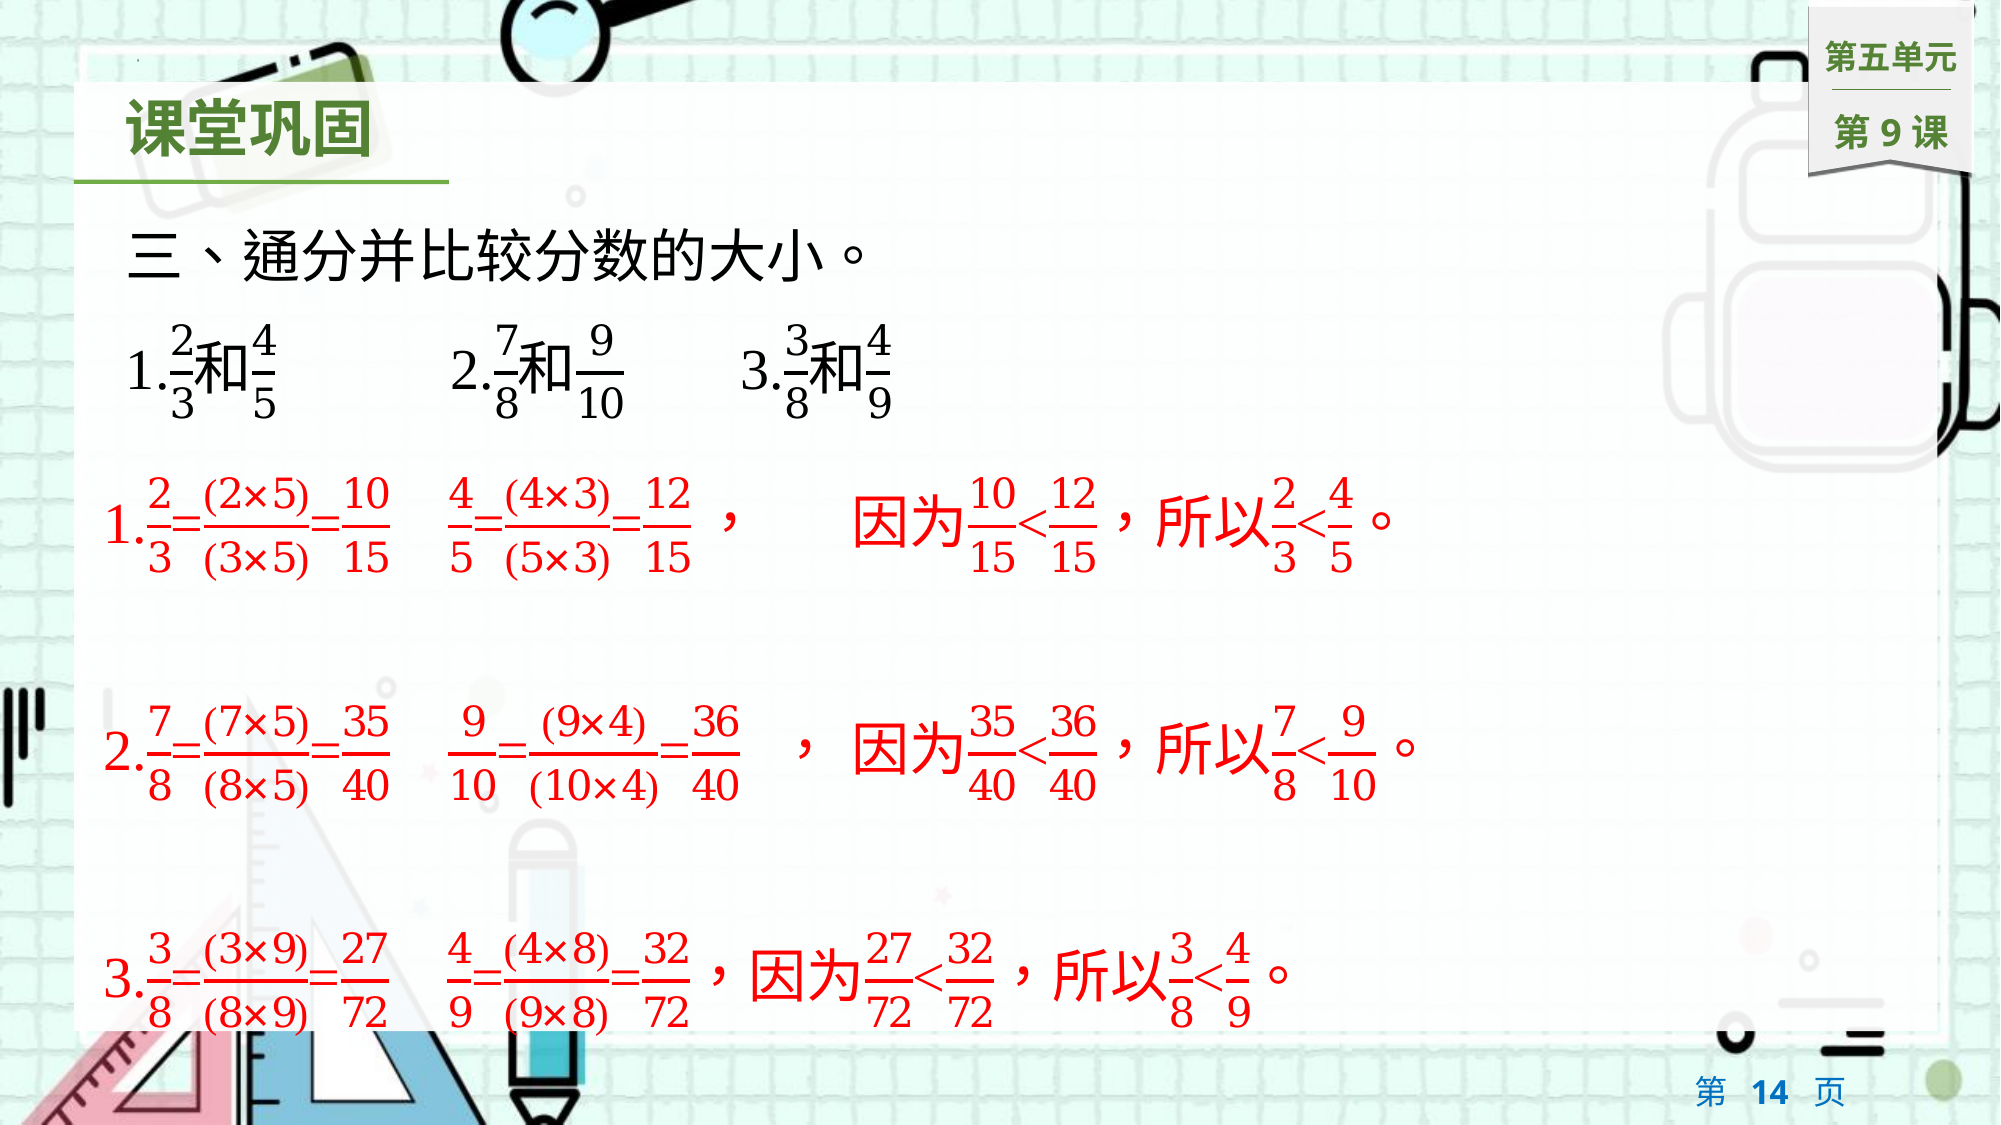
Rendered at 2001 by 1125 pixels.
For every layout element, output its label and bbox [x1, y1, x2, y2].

text_box [125, 208, 1864, 461]
text_box [103, 461, 1894, 1125]
picture [1938, 168, 1971, 176]
picture [1894, 0, 2000, 1125]
picture [0, 0, 1808, 1125]
